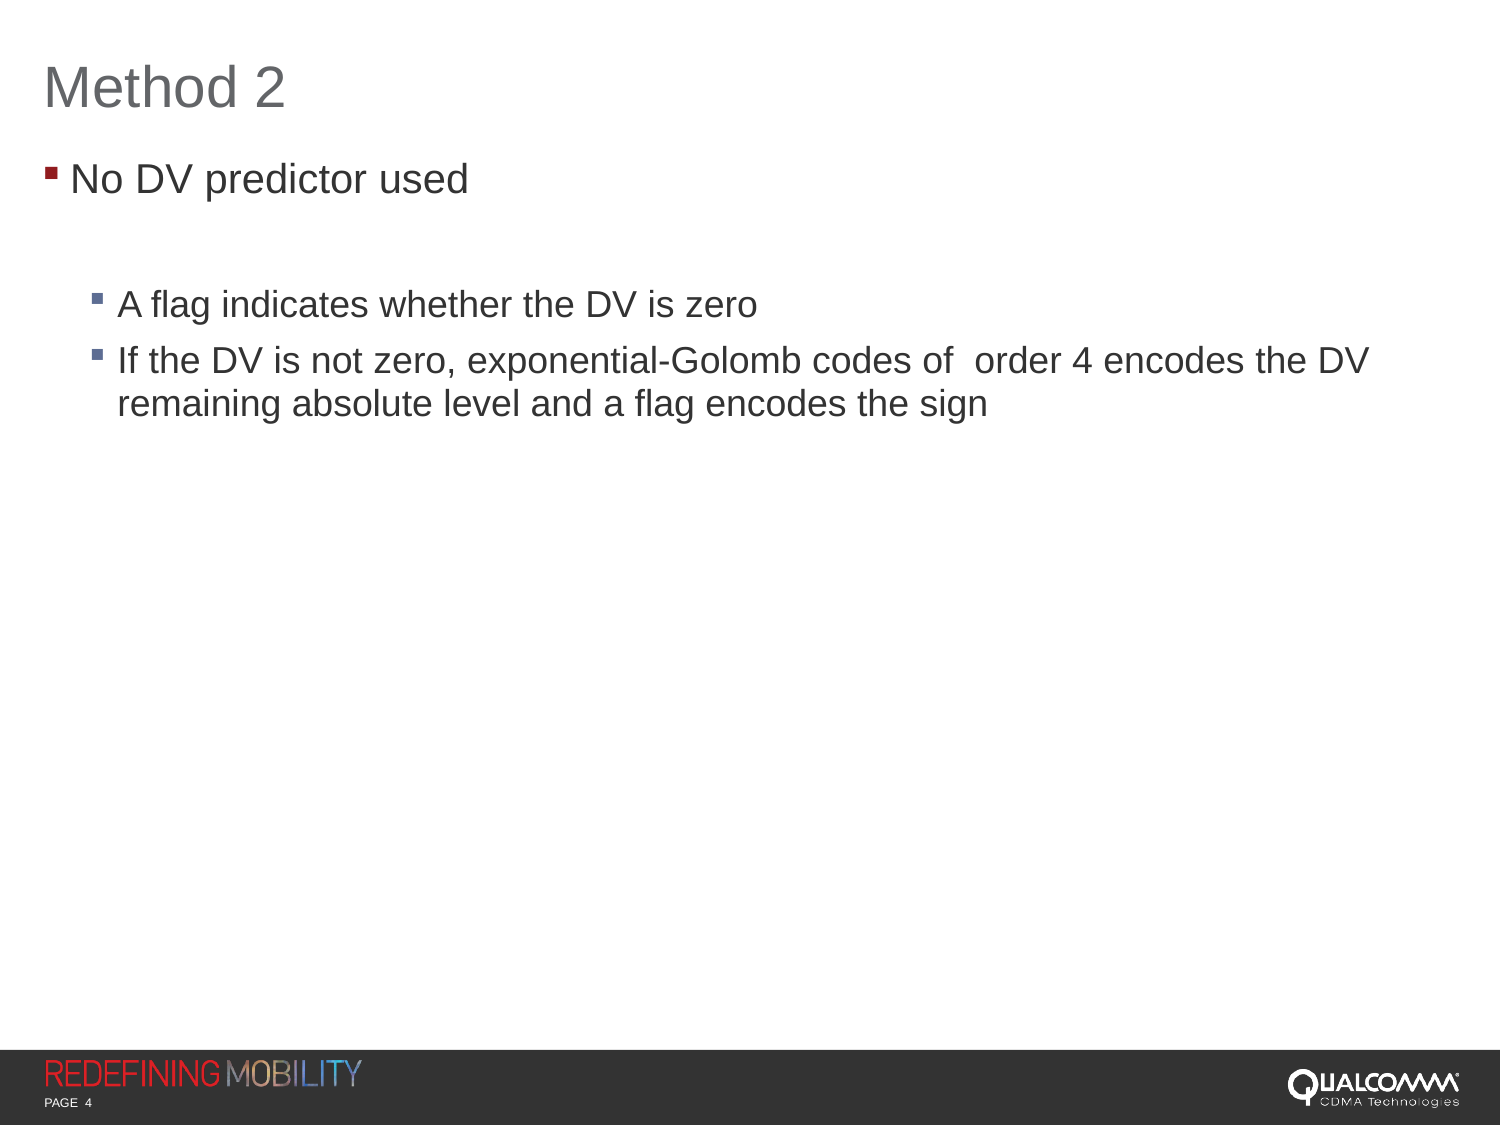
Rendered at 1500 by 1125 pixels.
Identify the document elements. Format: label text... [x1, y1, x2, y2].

picture [1278, 1058, 1478, 1114]
picture [30, 1048, 372, 1099]
list No DV predictor used A flag indicates whether the DV is zero If the DV is not zero, exponential-Golomb codes of order 4 encodes the DV remaining absolute level and a flag encodes the sign [26, 148, 1457, 1021]
title Method 2 [28, 44, 1462, 138]
